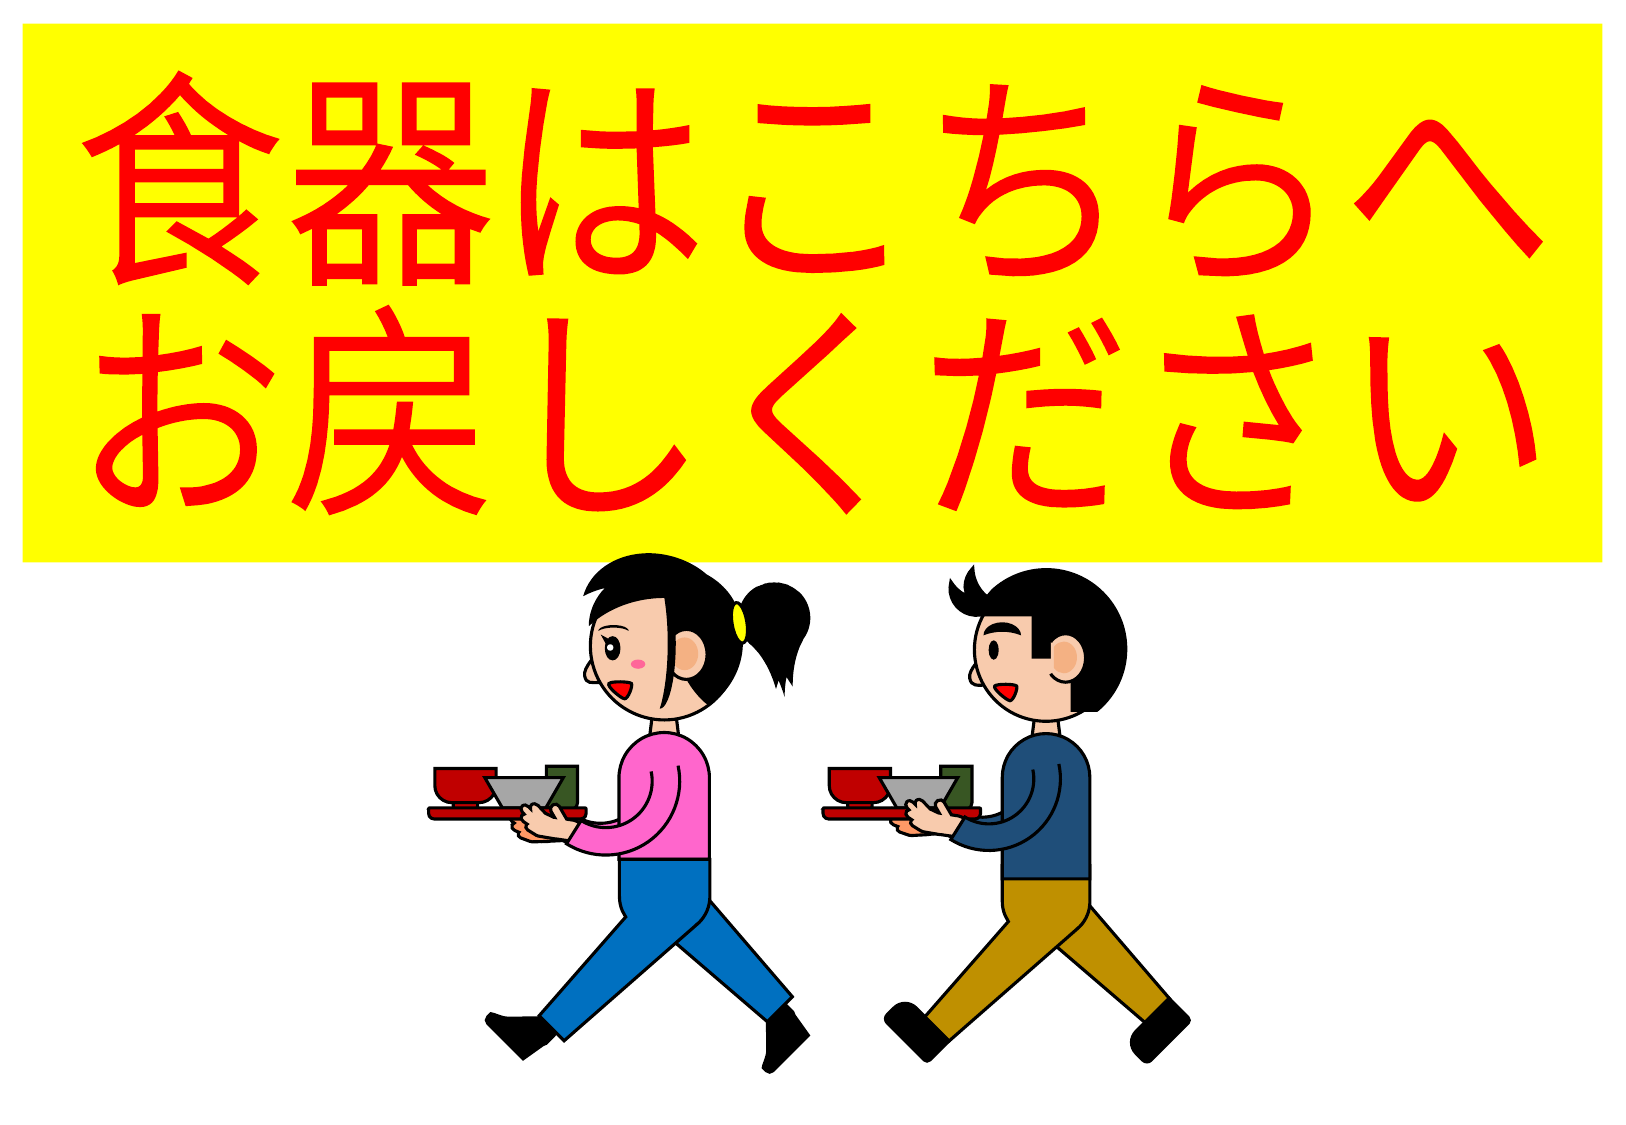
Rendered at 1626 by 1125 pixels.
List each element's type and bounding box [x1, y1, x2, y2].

text_box [428, 552, 1190, 1062]
text_box [20, 21, 1604, 564]
